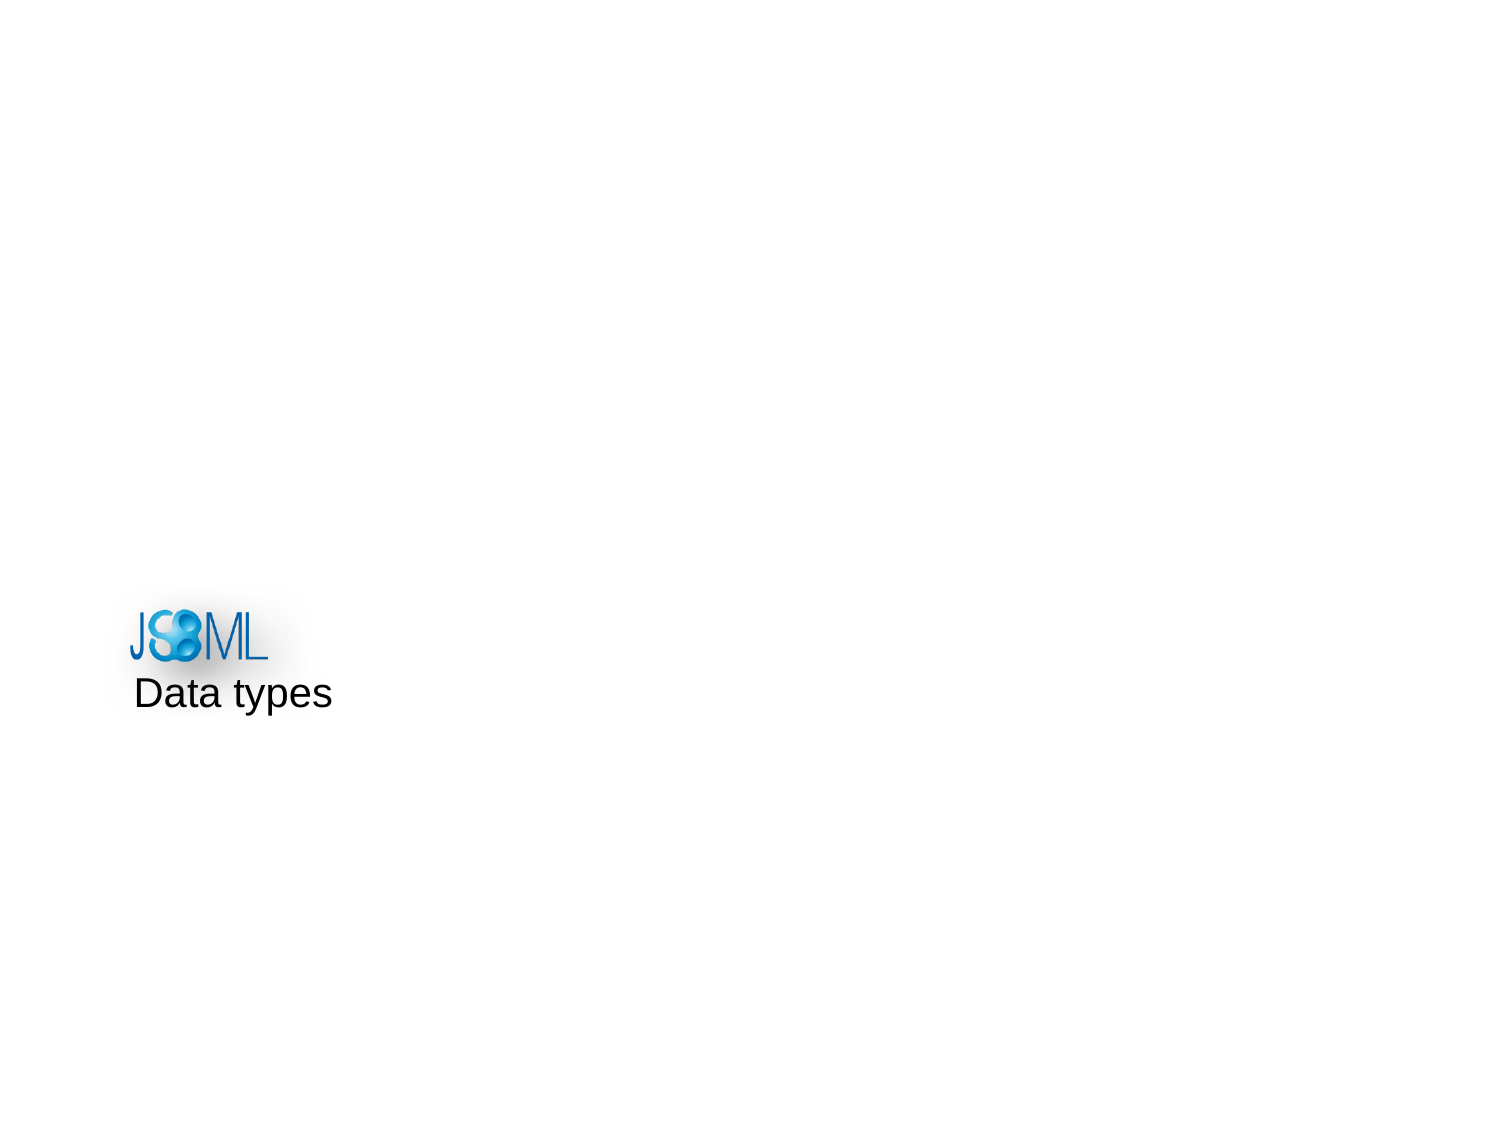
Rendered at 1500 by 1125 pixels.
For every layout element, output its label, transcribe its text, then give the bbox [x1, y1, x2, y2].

picture [128, 609, 195, 662]
picture [184, 609, 270, 662]
picture [182, 646, 193, 655]
list Data types [118, 476, 1394, 724]
